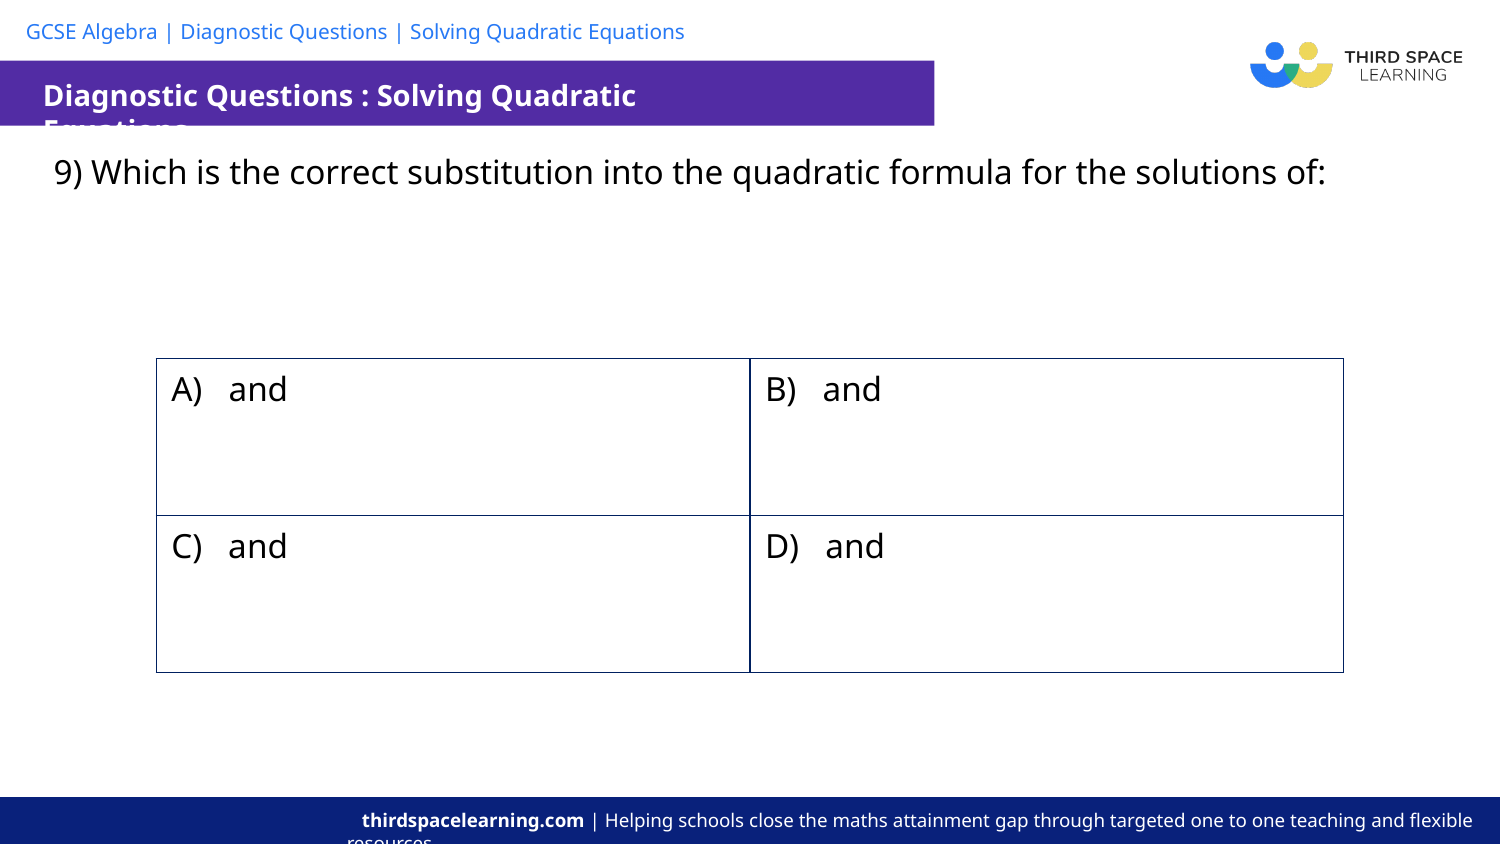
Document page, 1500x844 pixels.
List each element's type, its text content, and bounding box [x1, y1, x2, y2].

text_box Diagnostic Questions : Solving Quadratic Equations [27, 61, 778, 141]
picture [1250, 33, 1465, 99]
